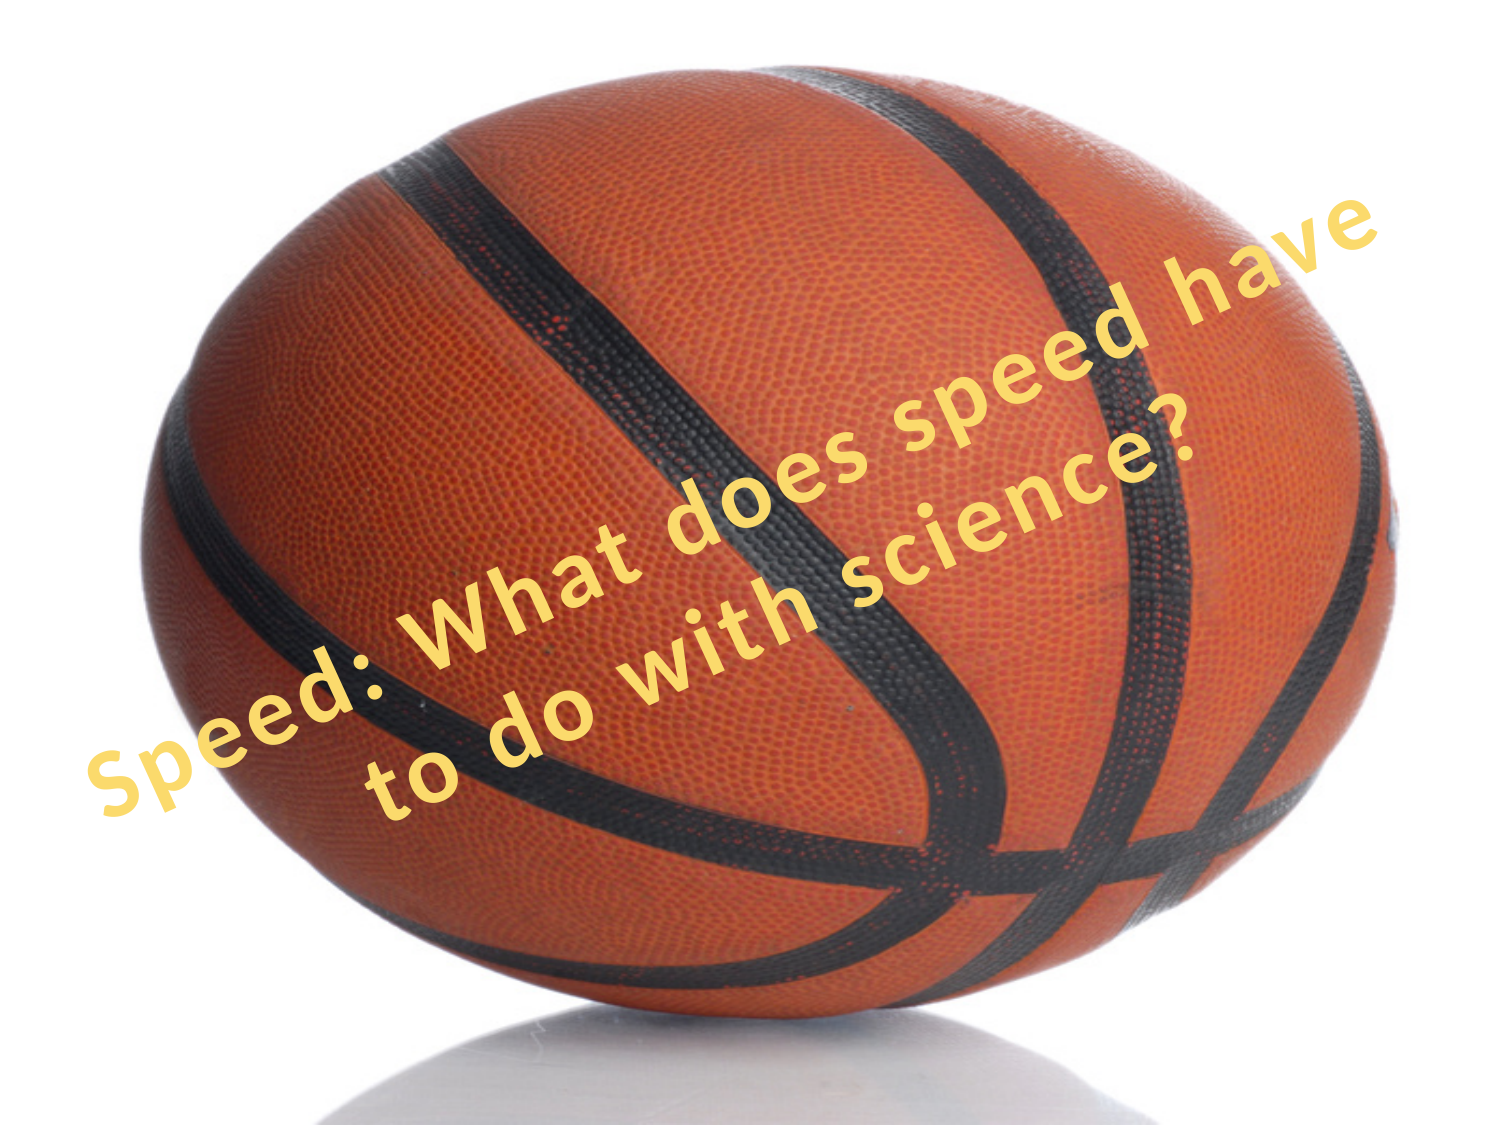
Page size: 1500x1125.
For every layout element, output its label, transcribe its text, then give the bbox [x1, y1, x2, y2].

title Speed: What does speed have to do with science? [11, 99, 1500, 994]
picture [0, 0, 1500, 1125]
